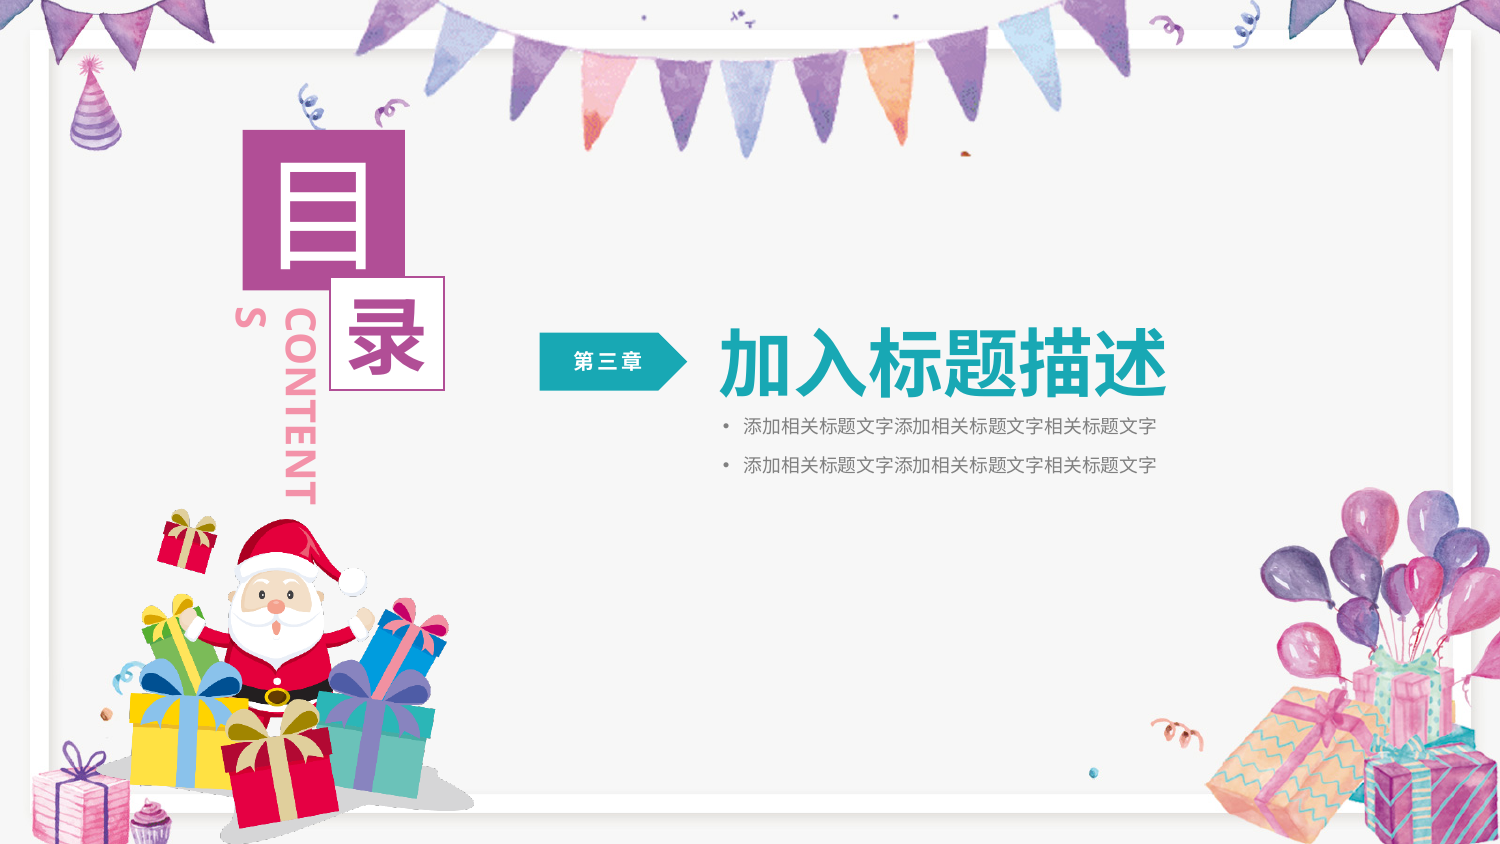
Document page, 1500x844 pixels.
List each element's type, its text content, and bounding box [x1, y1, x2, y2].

text_box 添加相关标题文字添加相关标题文字相关标题文字 [708, 407, 1172, 445]
text_box 添加相关标题文字添加相关标题文字相关标题文字 [708, 446, 1172, 484]
picture [0, 0, 1500, 844]
text_box 加入标题描述 [705, 316, 1182, 407]
text_box 第三章 [539, 332, 688, 391]
